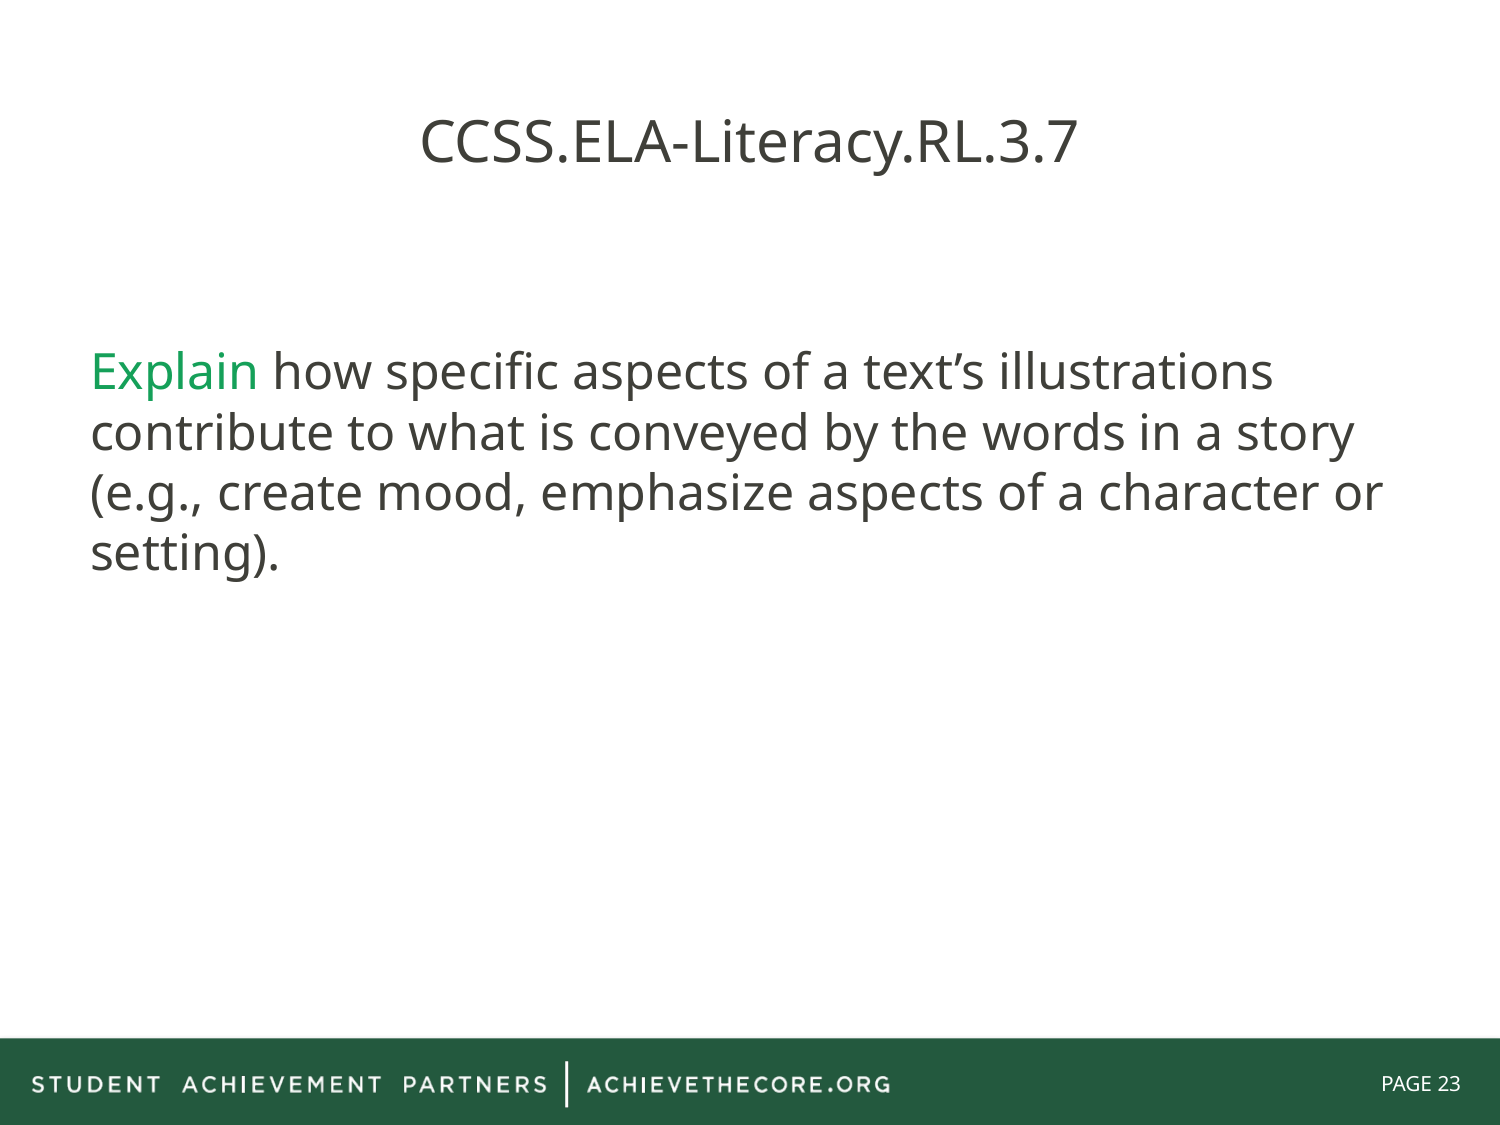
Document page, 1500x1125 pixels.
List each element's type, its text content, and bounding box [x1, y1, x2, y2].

title CCSS.ELA-Literacy.RL.3.7 [75, 45, 1425, 233]
list Explain how specific aspects of a text’s illustrations contribute to what is conveyed by the words in a story (e.g., create mood, emphasize aspects of a character or setting). [75, 262, 1425, 1005]
